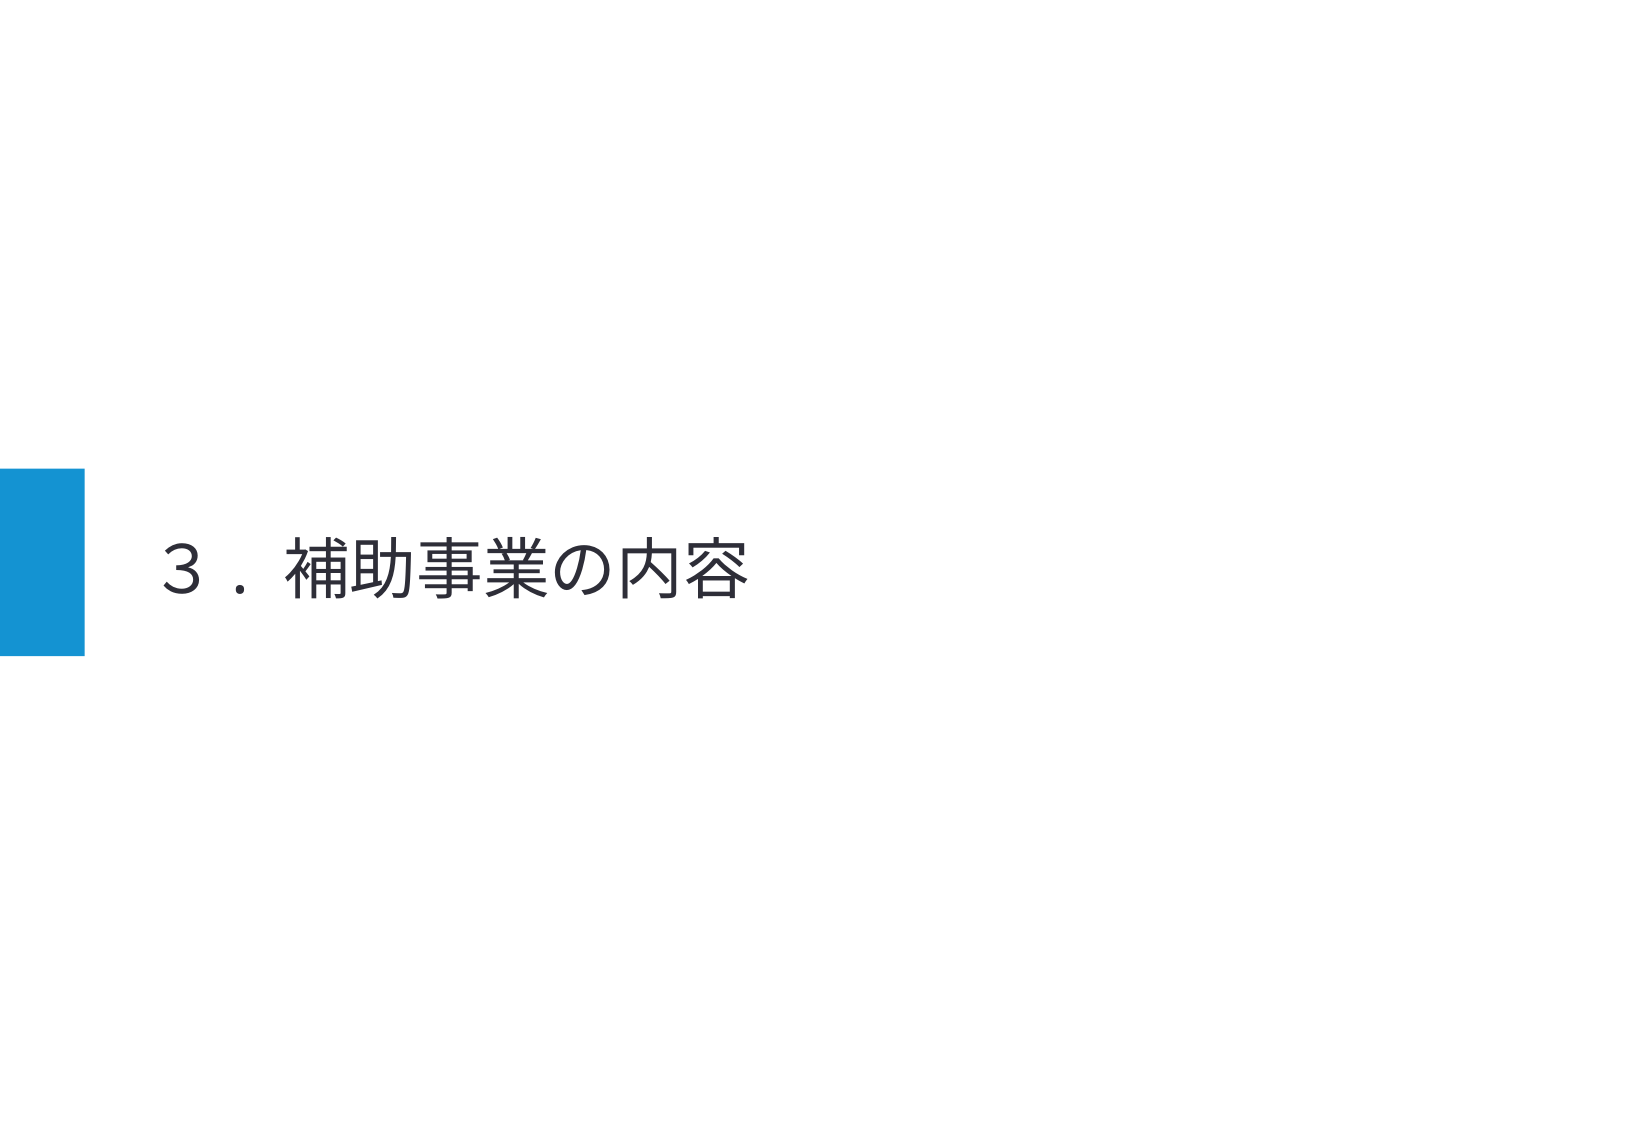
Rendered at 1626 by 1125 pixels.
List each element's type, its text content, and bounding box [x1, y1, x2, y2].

list ３. 補助事業の内容 [134, 463, 1341, 662]
